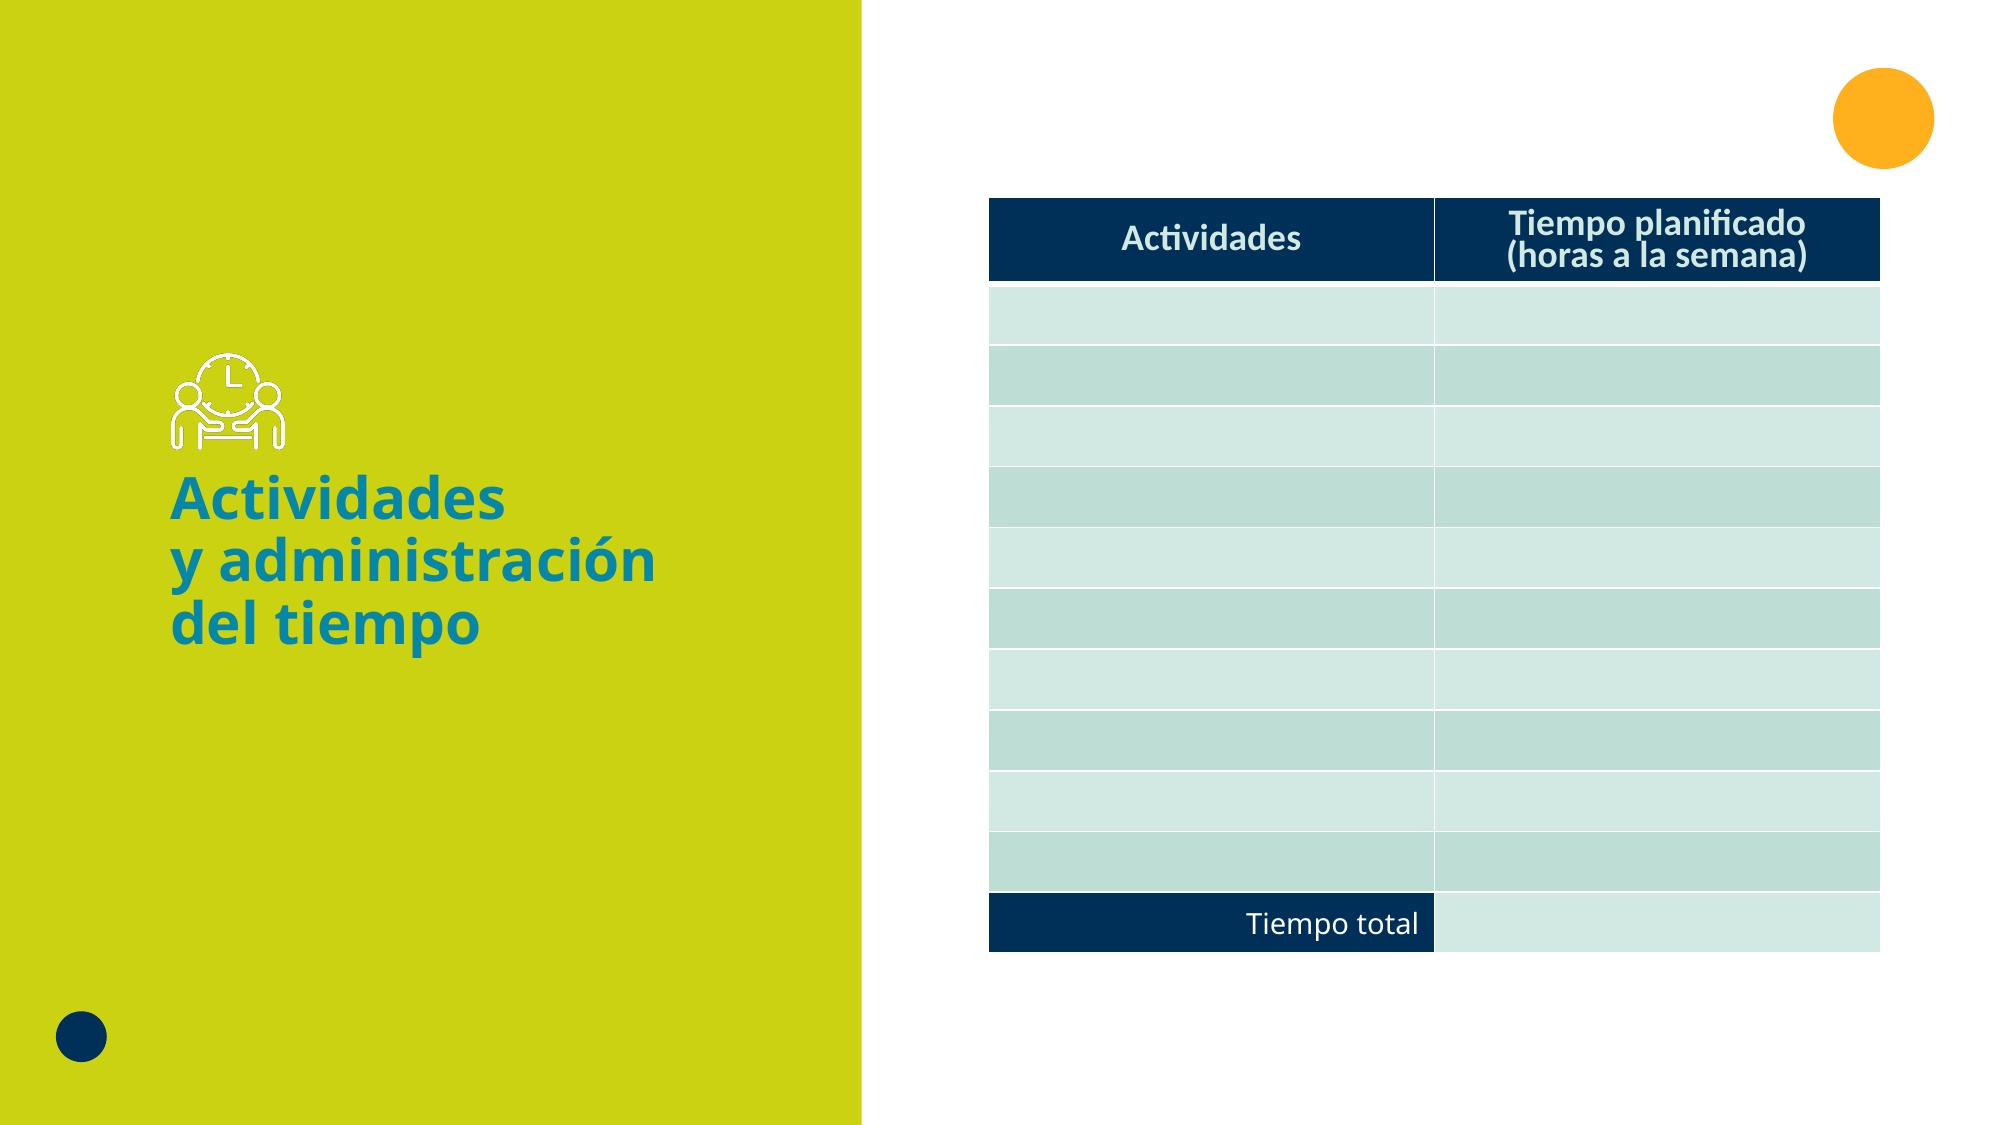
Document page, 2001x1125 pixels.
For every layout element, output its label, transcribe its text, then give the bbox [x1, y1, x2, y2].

table_header Tiempo planificado (horas a la semana) [1435, 198, 1880, 281]
table_cell [989, 832, 1434, 891]
table_cell [1435, 528, 1880, 587]
table_cell [1435, 772, 1880, 831]
table_cell [1435, 287, 1880, 344]
table_cell [1435, 893, 1880, 952]
table_cell Tiempo total [989, 893, 1434, 952]
table_cell [989, 589, 1434, 648]
table_header Actividades [989, 198, 1434, 281]
table_cell [1435, 346, 1880, 405]
table_cell [1435, 711, 1880, 770]
table_cell [989, 287, 1434, 344]
table_cell [1435, 407, 1880, 466]
table_cell [989, 650, 1434, 709]
table_cell [989, 467, 1434, 527]
table_cell [989, 772, 1434, 831]
table_cell [1435, 832, 1880, 891]
table_cell [1435, 589, 1880, 648]
table_cell [989, 346, 1434, 405]
table_cell [989, 407, 1434, 466]
table_cell [989, 711, 1434, 770]
table_cell [1435, 650, 1880, 709]
picture [171, 353, 285, 450]
table_cell [989, 528, 1434, 587]
table_cell [1435, 467, 1880, 527]
title Actividades y administración del tiempo [155, 460, 722, 665]
